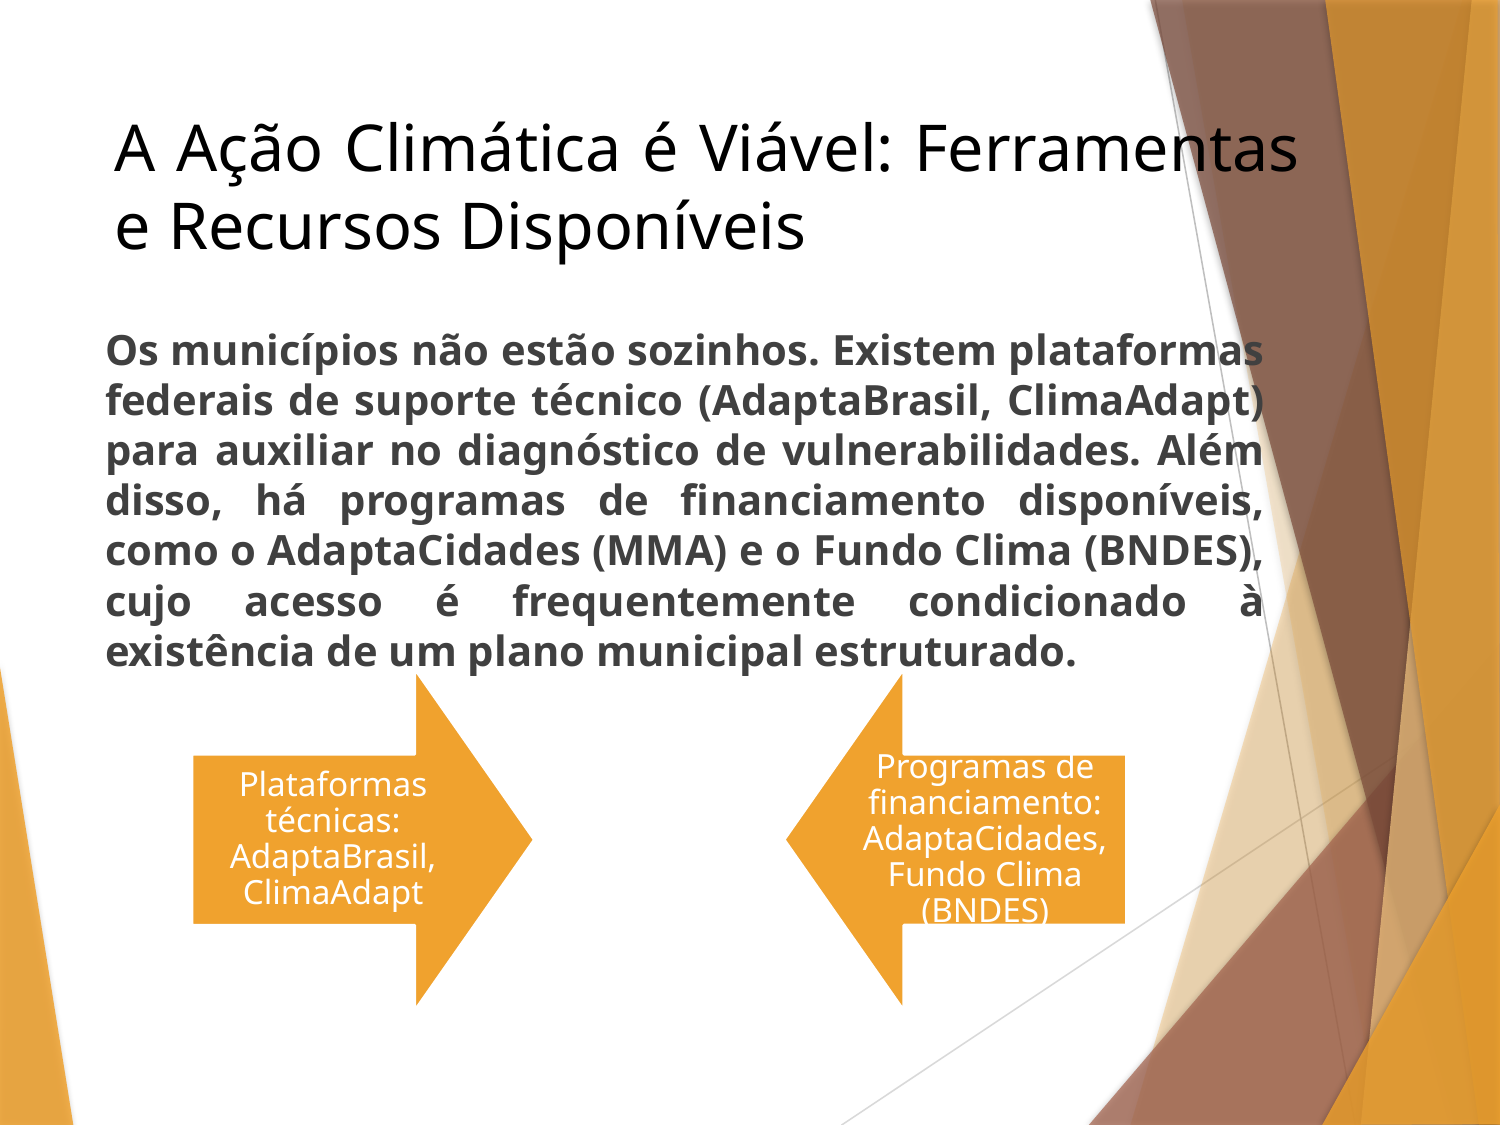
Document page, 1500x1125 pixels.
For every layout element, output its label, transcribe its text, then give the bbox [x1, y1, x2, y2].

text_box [140, 667, 1128, 1012]
list Os municípios não estão sozinhos. Existem plataformas federais de suporte técnico (AdaptaBrasil, ClimaAdapt) para auxiliar no diagnóstico de vulnerabilidades. Além disso, há programas de financiamento disponíveis, como o AdaptaCidades (MMA) e o Fundo Clima (BNDES), cujo acesso é frequentemente condicionado à existência de um plano municipal estruturado. [90, 316, 1281, 759]
title A Ação Climática é Viável: Ferramentas e Recursos Disponíveis [99, 99, 1316, 317]
